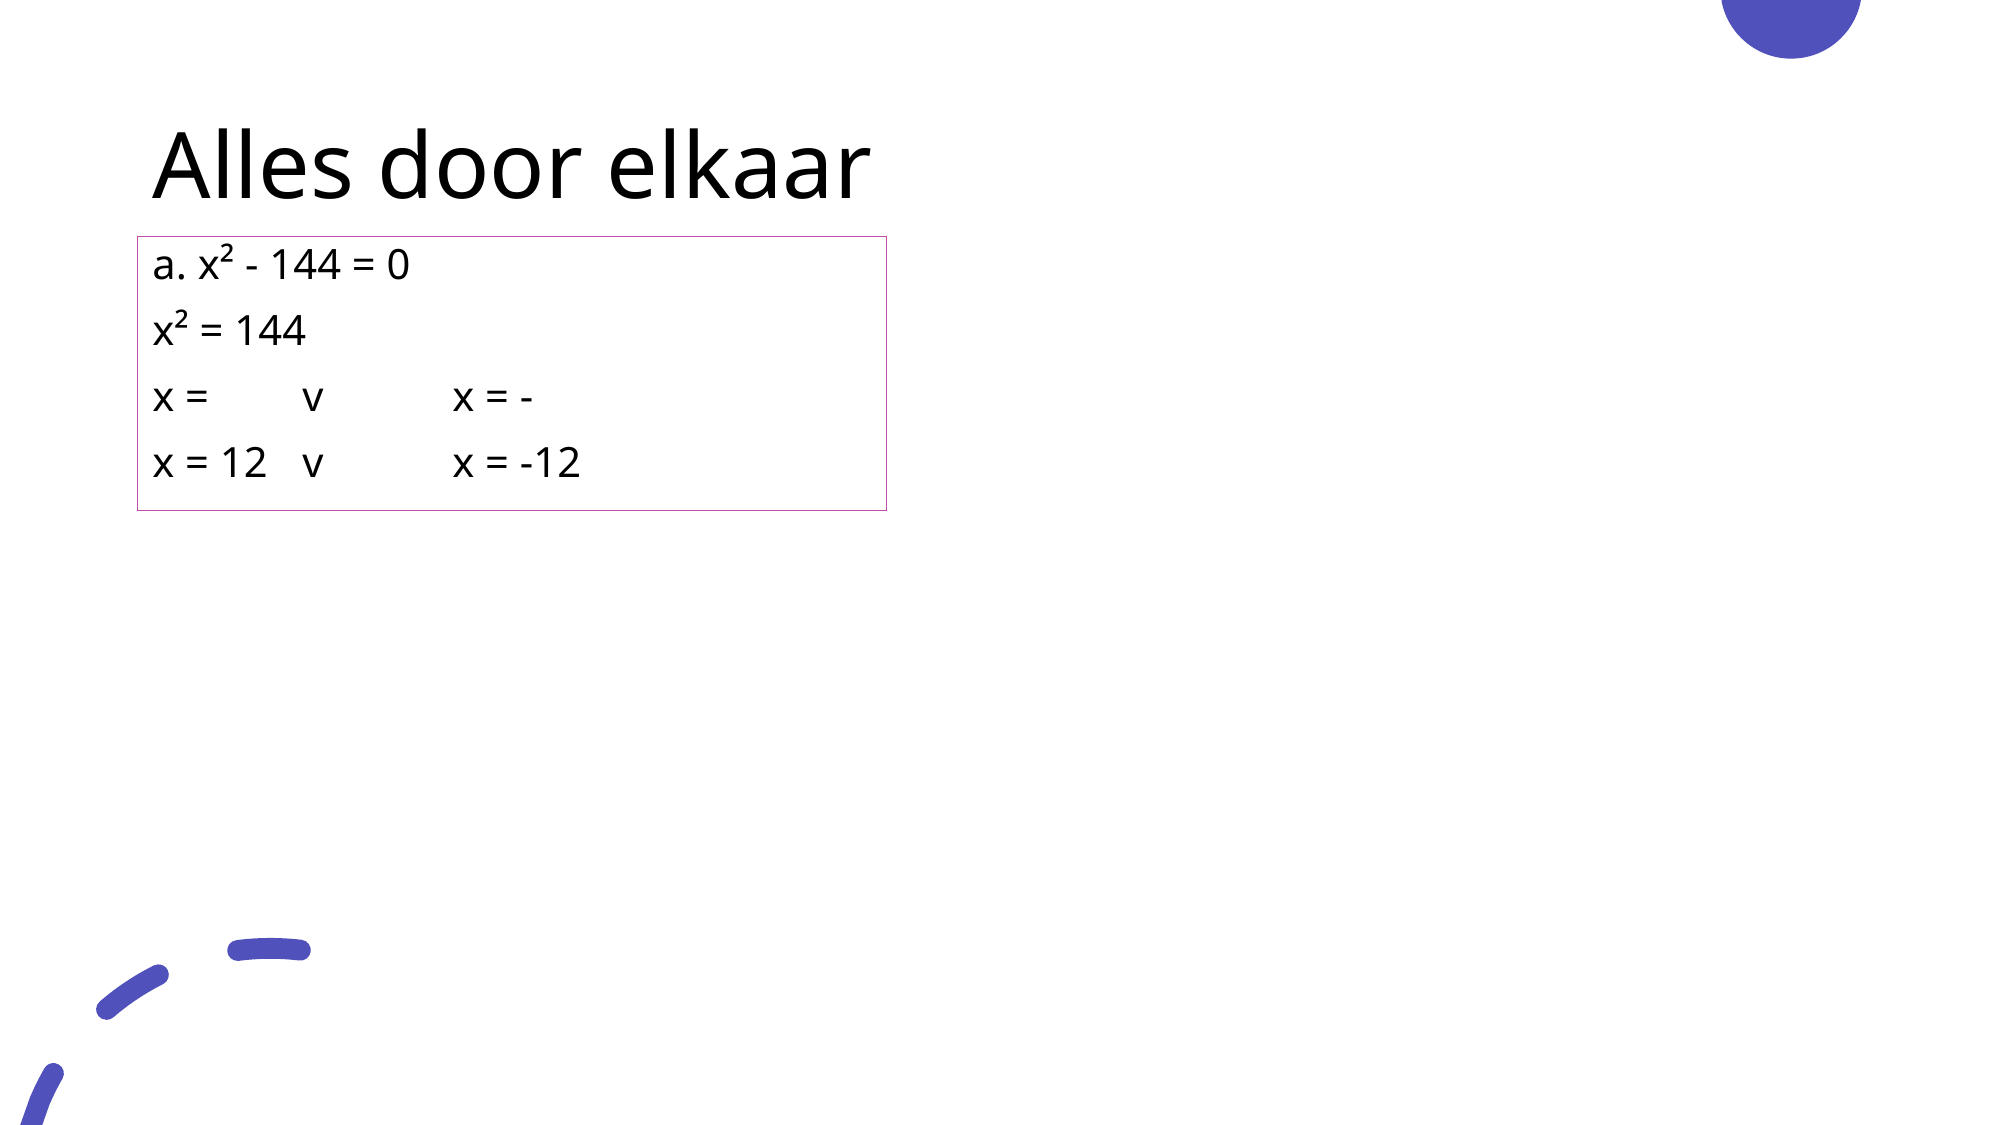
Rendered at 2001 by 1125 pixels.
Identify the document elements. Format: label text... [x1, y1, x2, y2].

title Alles door elkaar [137, 59, 1863, 278]
